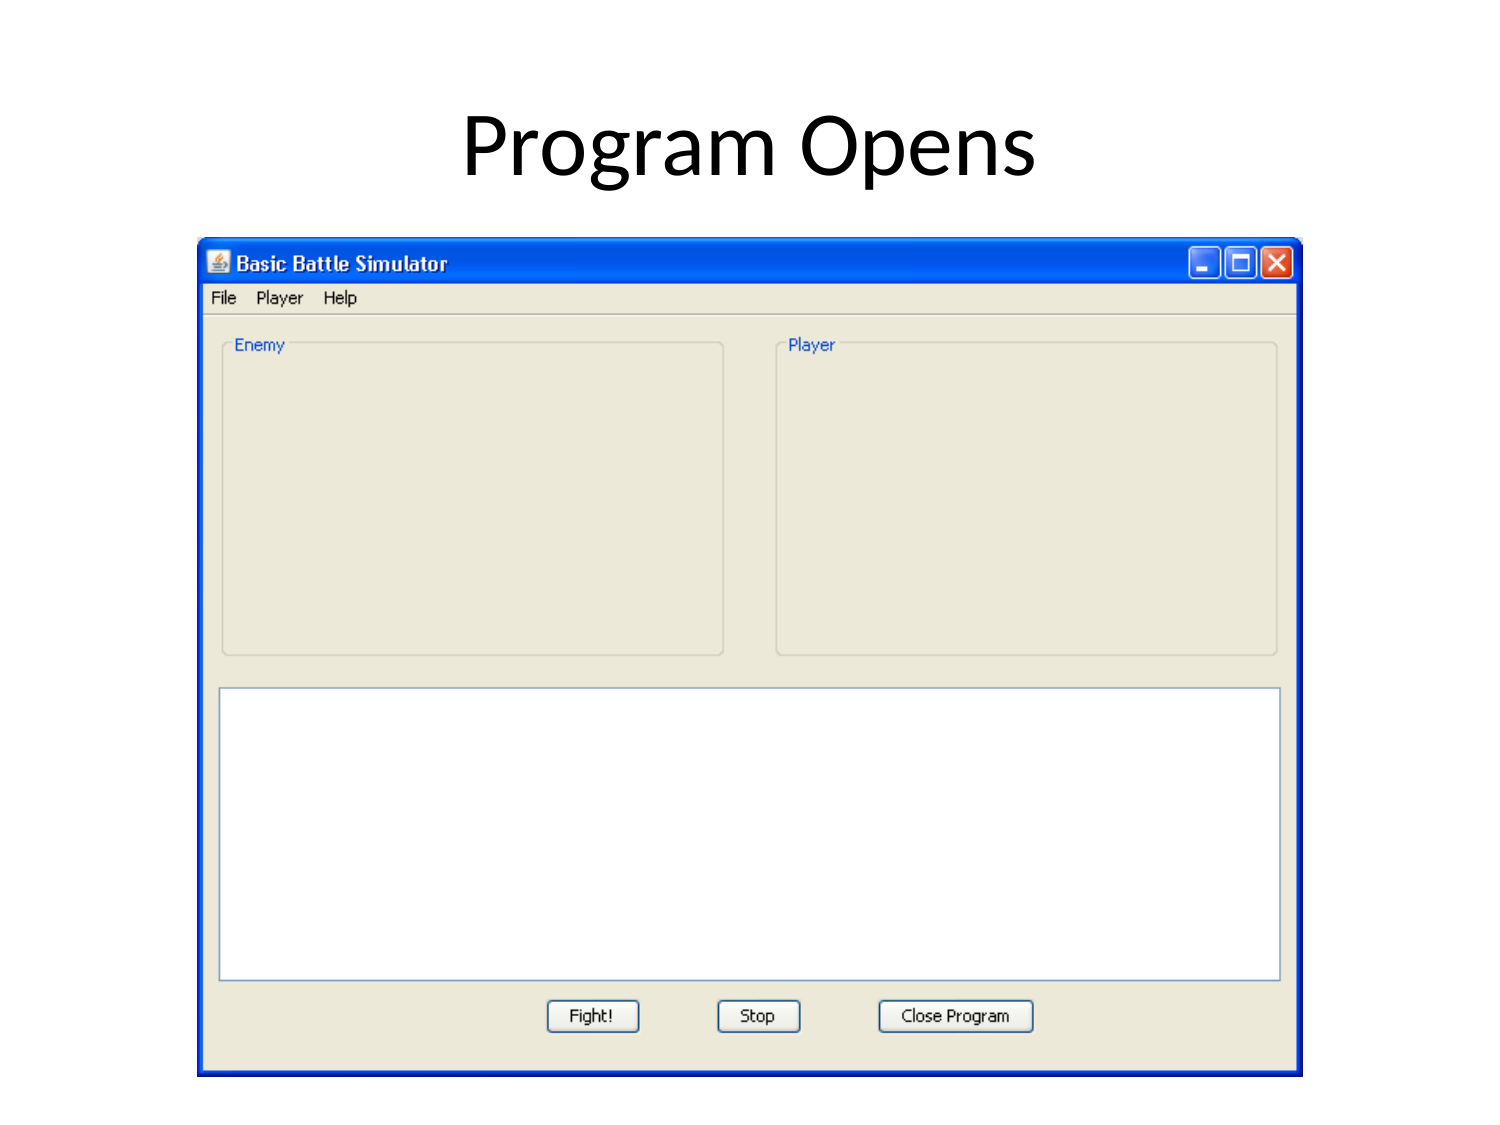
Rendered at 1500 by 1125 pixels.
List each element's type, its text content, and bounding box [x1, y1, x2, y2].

picture [197, 237, 1303, 1077]
title Program Opens [75, 45, 1425, 233]
